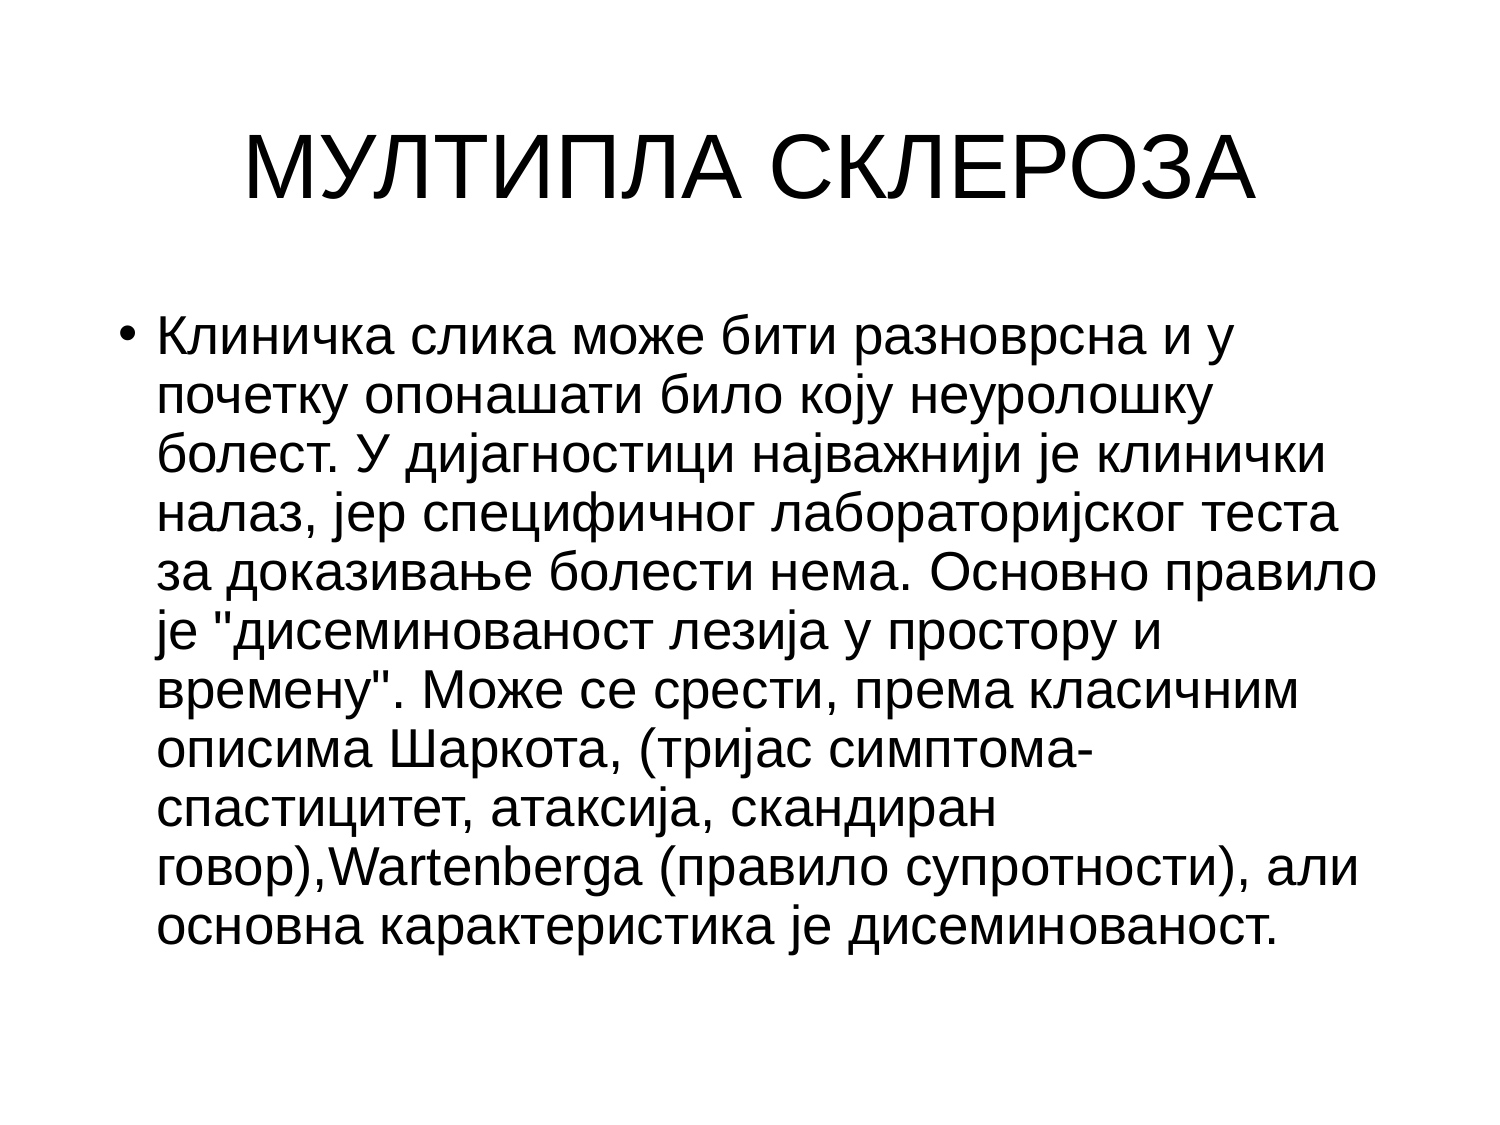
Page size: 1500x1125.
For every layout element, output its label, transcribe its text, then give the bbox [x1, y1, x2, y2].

title МУЛТИПЛА СКЛЕРОЗА [103, 59, 1397, 278]
list Клиничка слика може бити разноврсна и у почетку опонашати било коју неуролошку болест. У дијагностици најважнији је клинички налаз, јер специфичног лабораторијског теста за доказивање болести нема. Основно правило је "дисеминованост лезија у простору и времену". Може се срести, према класичним описима Шаркота, (тријас симптома-спастицитет, атаксија, скандиран говор),Wartenberga (правило супротности), али основна карактеристика је дисеминoваност. [103, 299, 1397, 1014]
